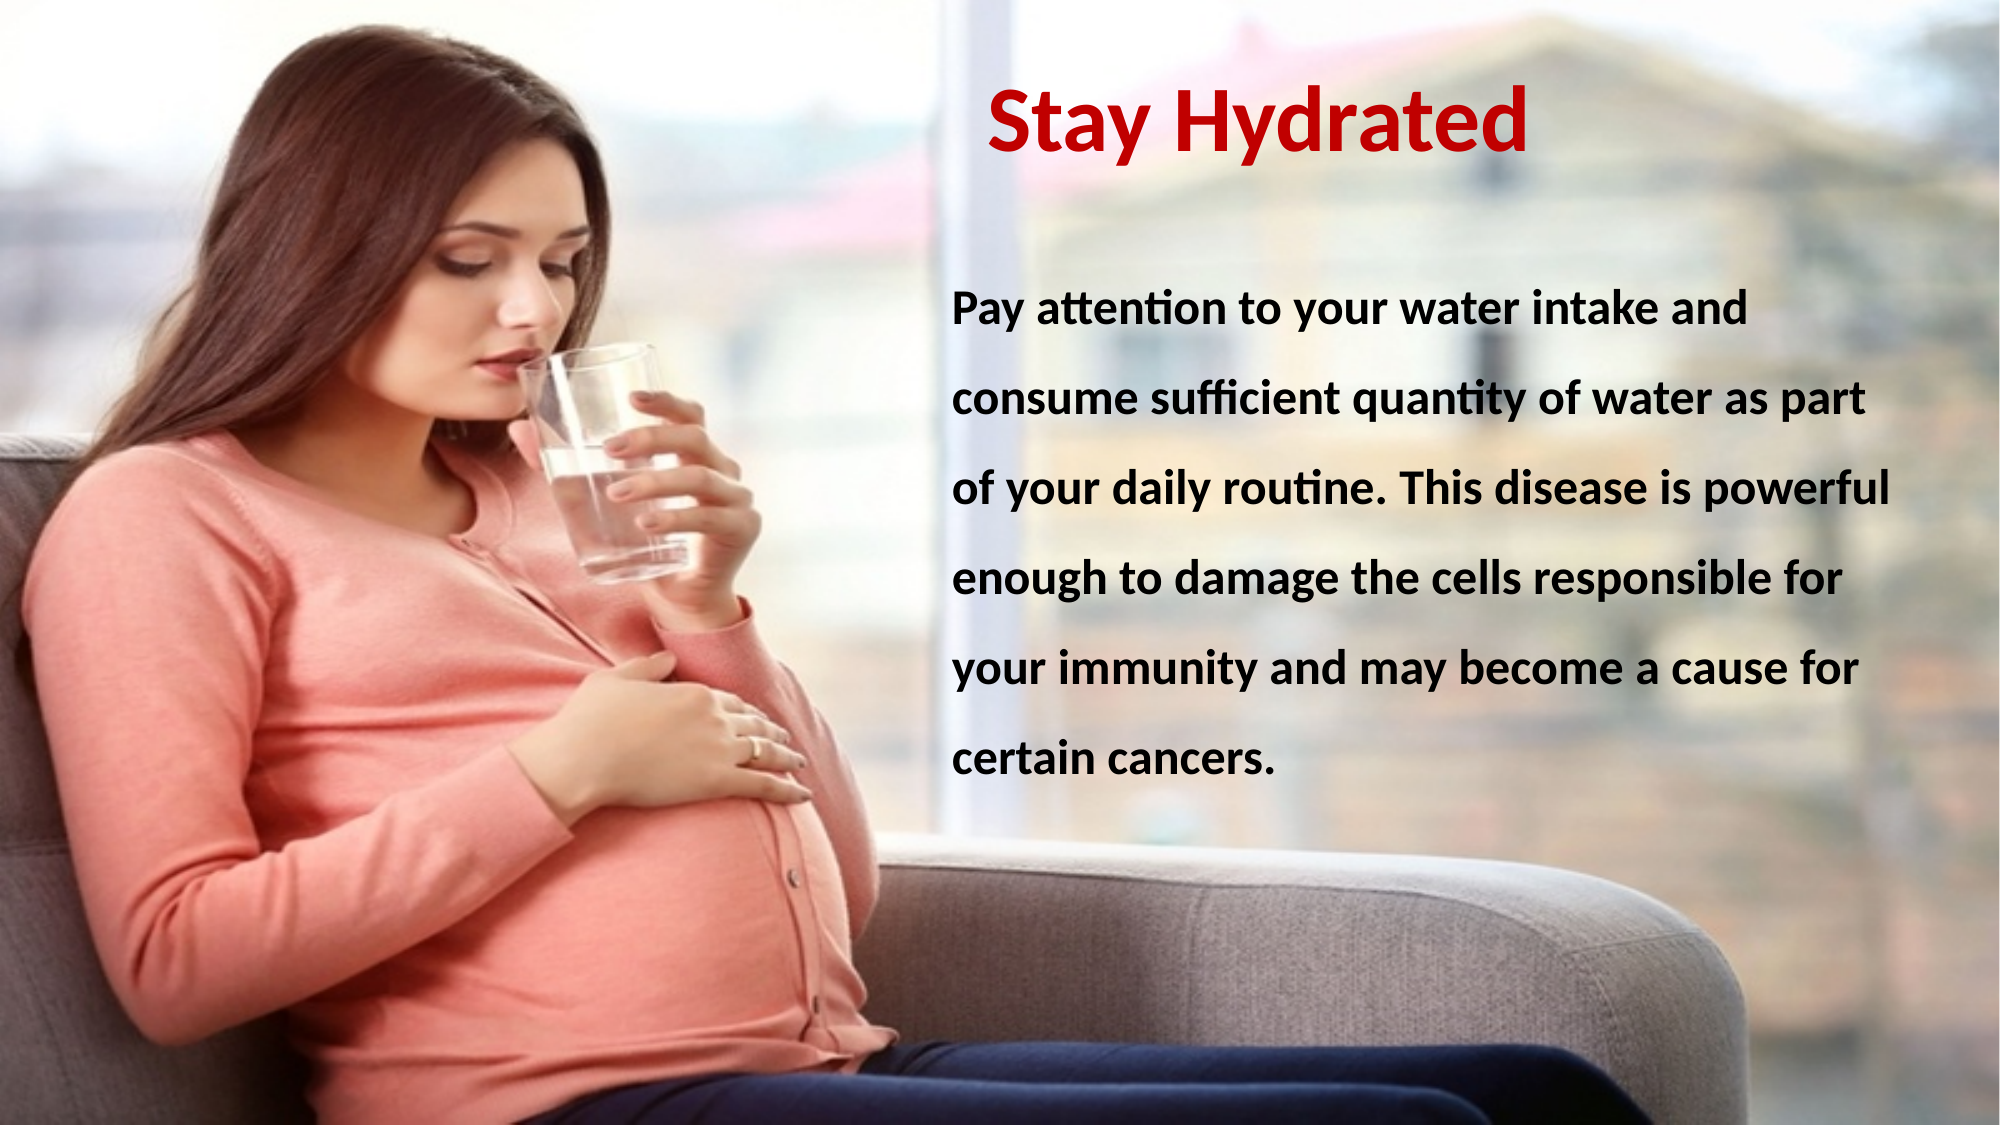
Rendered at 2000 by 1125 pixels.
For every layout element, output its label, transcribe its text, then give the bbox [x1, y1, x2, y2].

text_box Stay Hydrated [972, 50, 1547, 178]
picture [0, 0, 2000, 1125]
text_box Pay attention to your water intake and consume sufficient quantity of water as part of your daily routine. This disease is powerful enough to damage the cells responsible for your immunity and may become a cause for certain cancers. [937, 237, 1912, 793]
